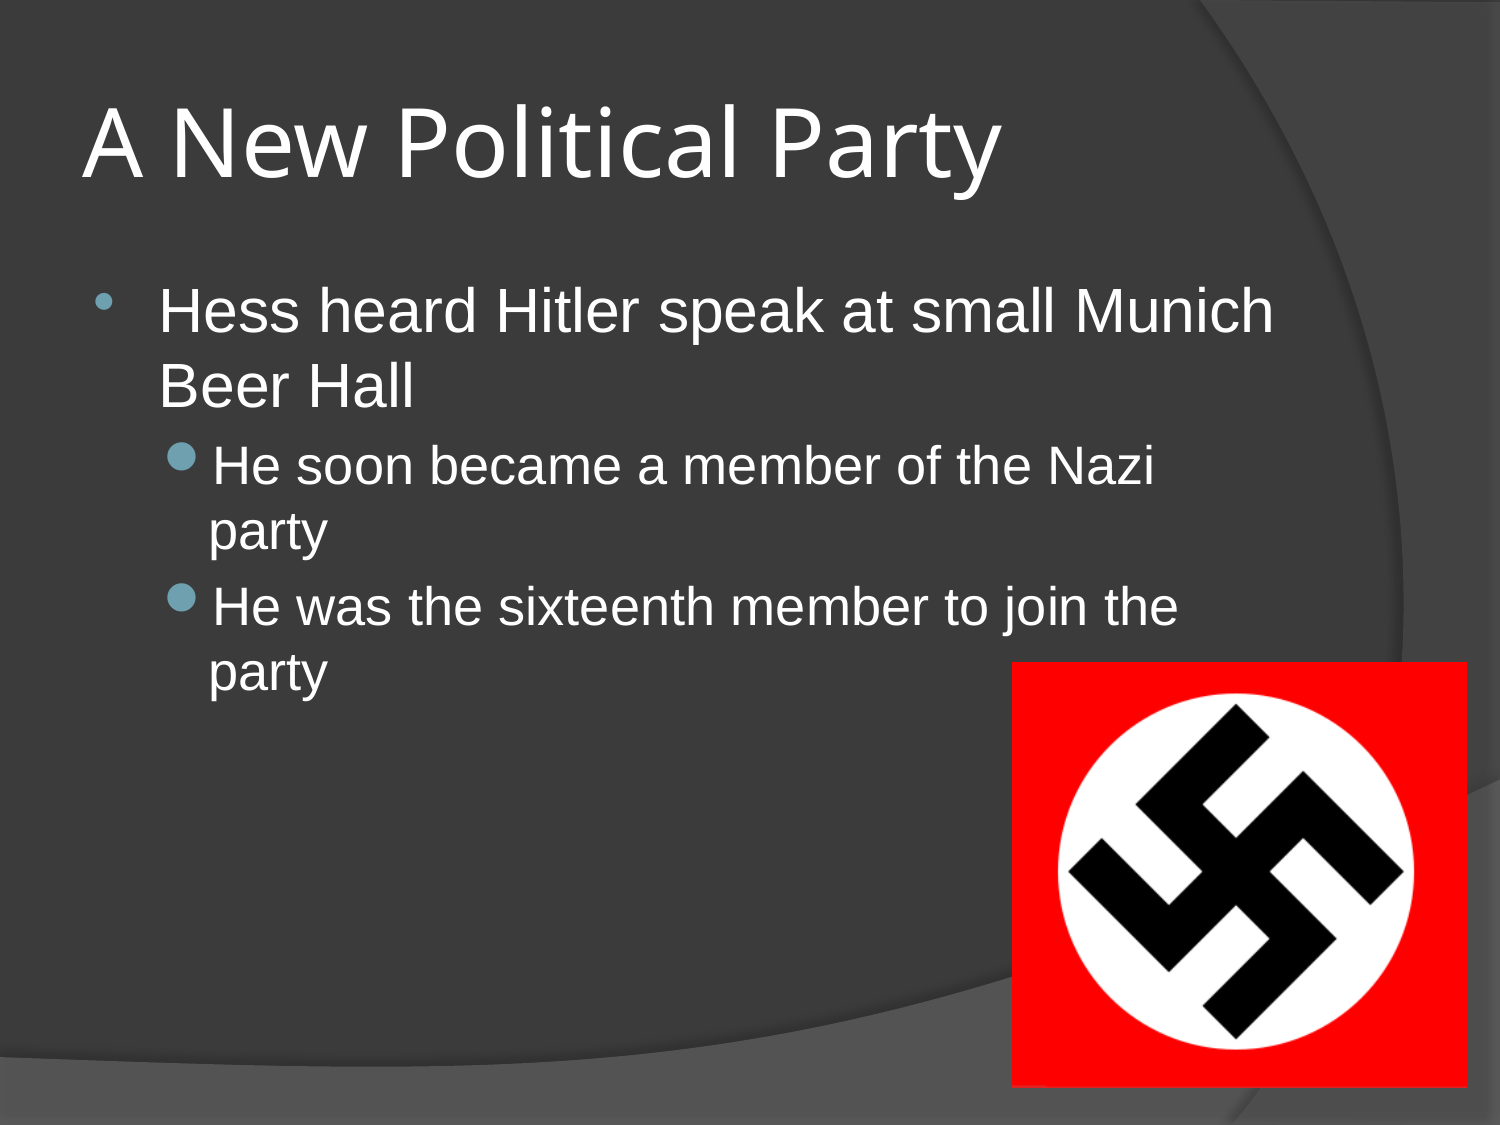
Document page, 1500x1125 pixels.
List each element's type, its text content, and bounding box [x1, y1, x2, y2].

picture [1012, 662, 1467, 1088]
list Hess heard Hitler speak at small Munich Beer Hall He soon became a member of the Nazi party He was the sixteenth member to join the party [75, 262, 1300, 1005]
title A New Political Party [75, 45, 1300, 233]
